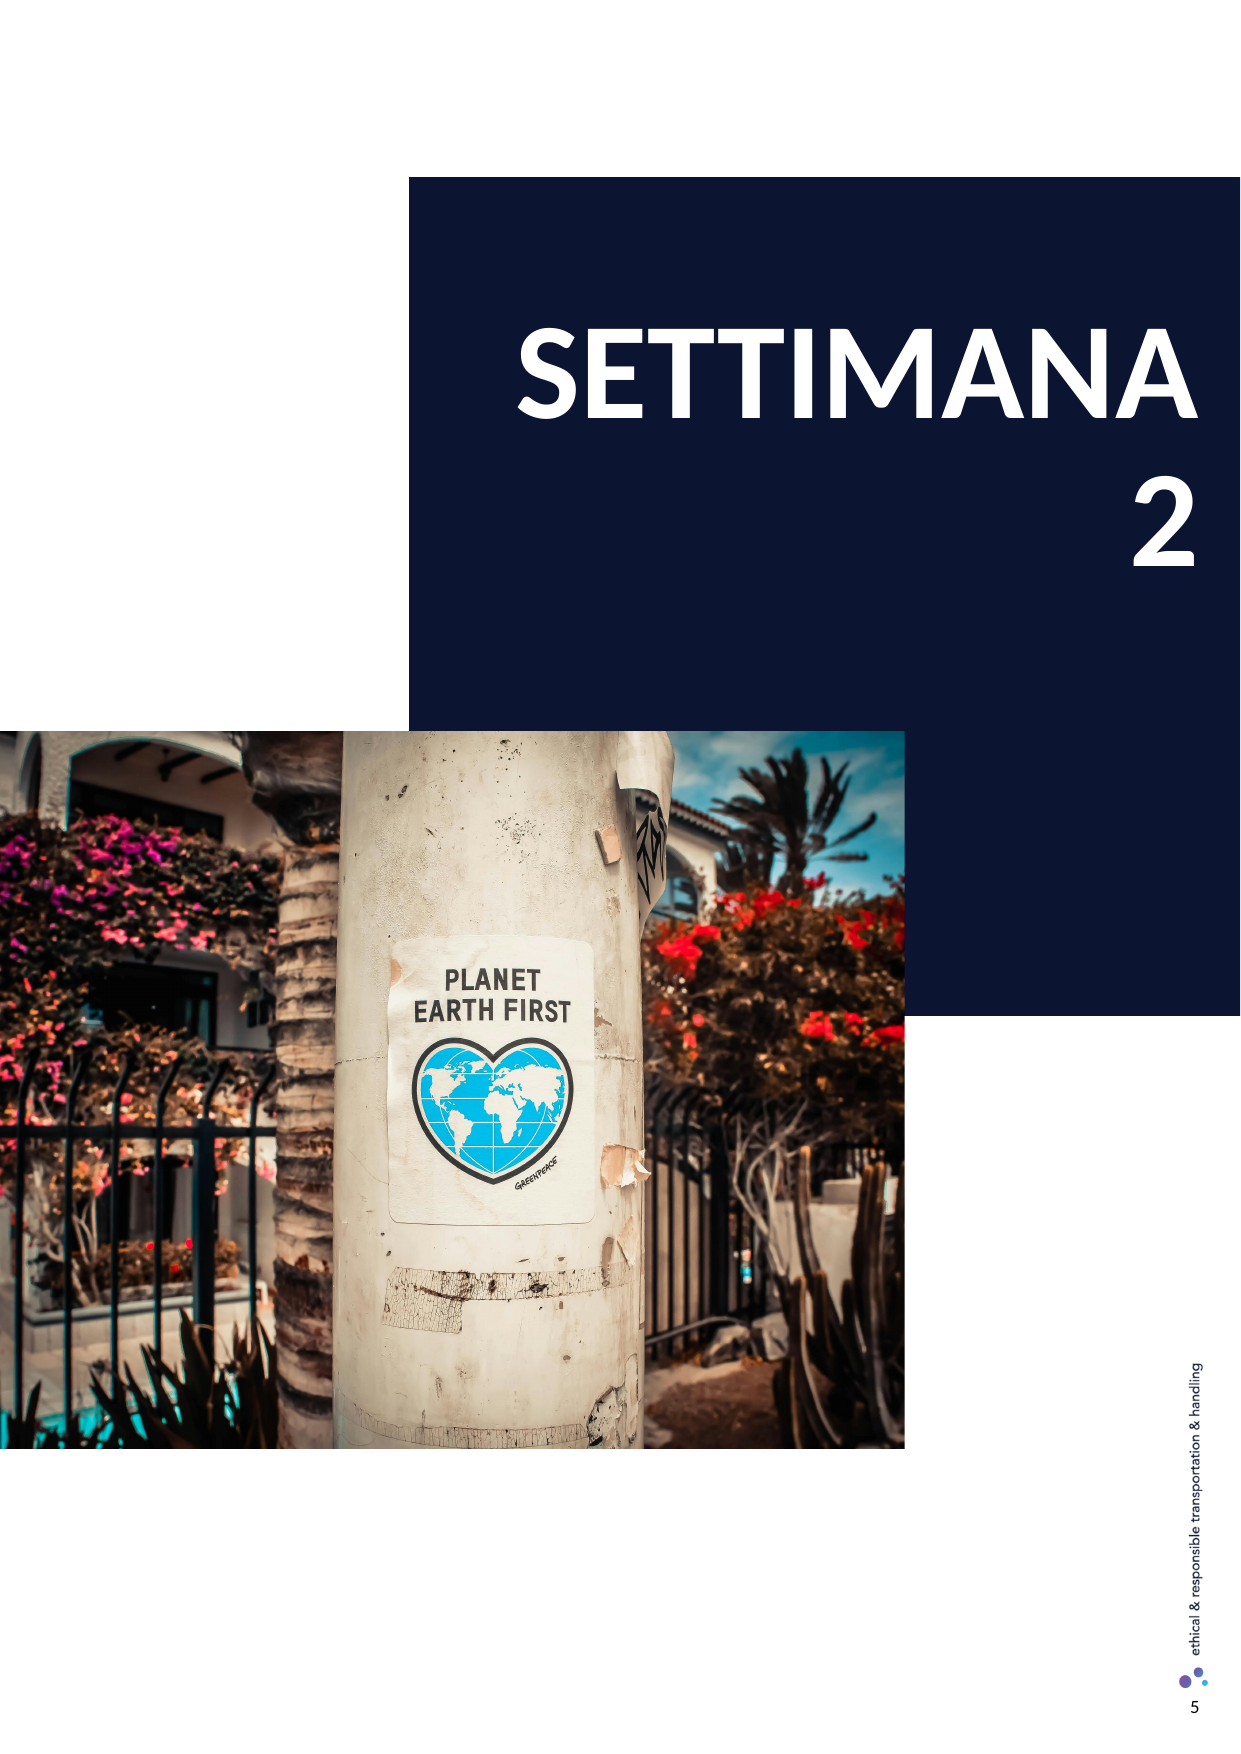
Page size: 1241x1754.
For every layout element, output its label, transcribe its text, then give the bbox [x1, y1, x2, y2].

list SETTIMANA 2 [423, 292, 1215, 803]
picture [0, 731, 905, 1449]
slide_number 5 [1153, 1676, 1215, 1736]
picture [1179, 1357, 1217, 1680]
